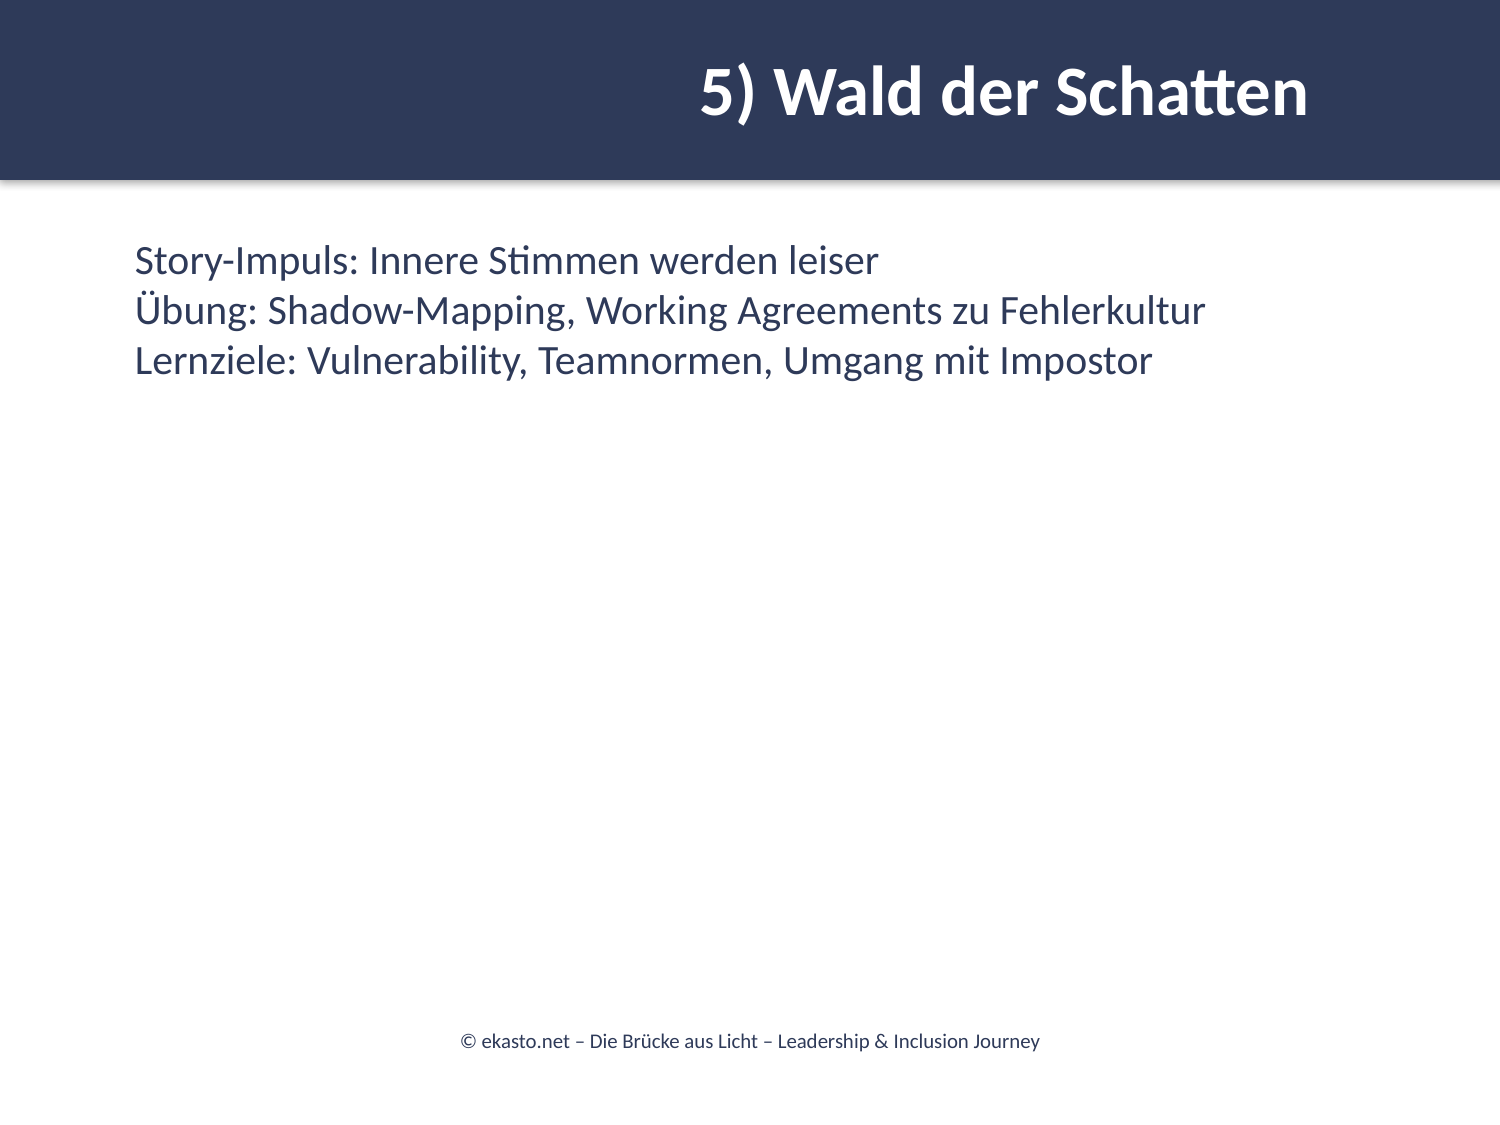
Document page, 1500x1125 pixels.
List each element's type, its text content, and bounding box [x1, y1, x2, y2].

text_box © ekasto.net – Die Brücke aus Licht – Leadership & Inclusion Journey [444, 1020, 1056, 1060]
text_box Story-Impuls: Innere Stimmen werden leiser Übung: Shadow-Mapping, Working Agreements zu Fehlerkultur Lernziele: Vulnerability, Teamnormen, Umgang mit Impostor [119, 224, 1500, 390]
text_box 5) Wald der Schatten [684, 37, 1326, 138]
text_box [0, 0, 1500, 181]
